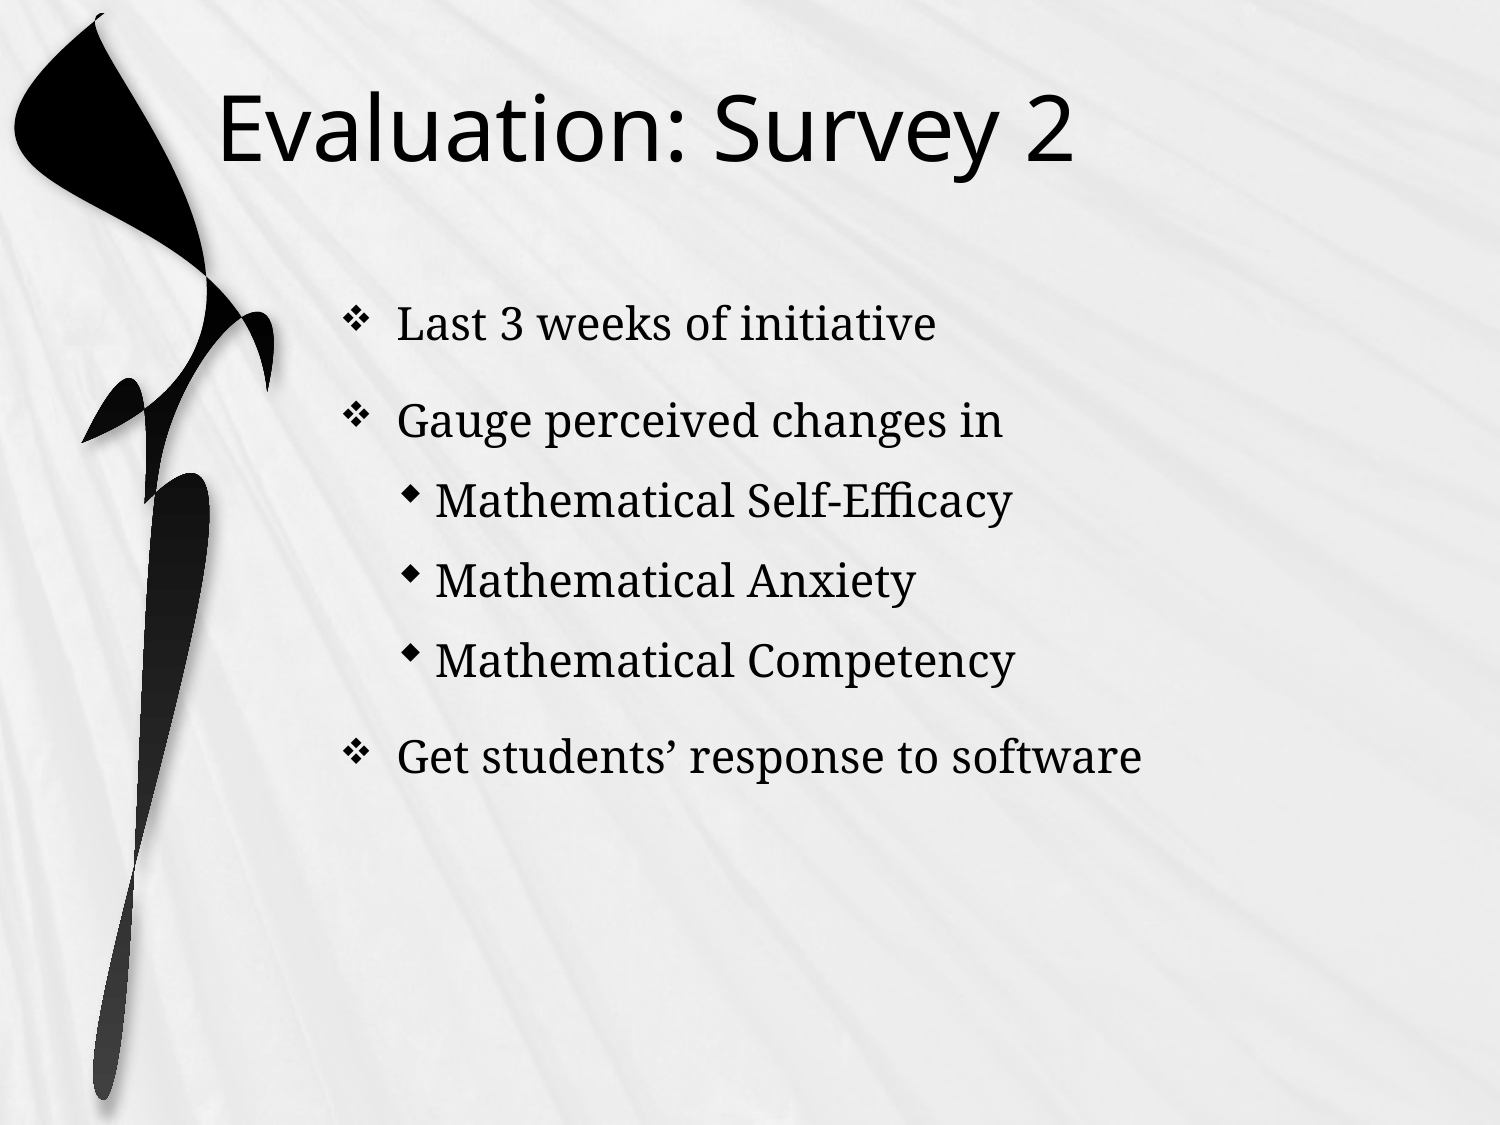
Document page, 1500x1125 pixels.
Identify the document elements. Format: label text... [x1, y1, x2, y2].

title Evaluation: Survey 2 [200, 12, 1317, 238]
list Last 3 weeks of initiative Gauge perceived changes in Mathematical Self-Efficacy Mathematical Anxiety Mathematical Competency Get students’ response to software [324, 287, 1316, 1005]
